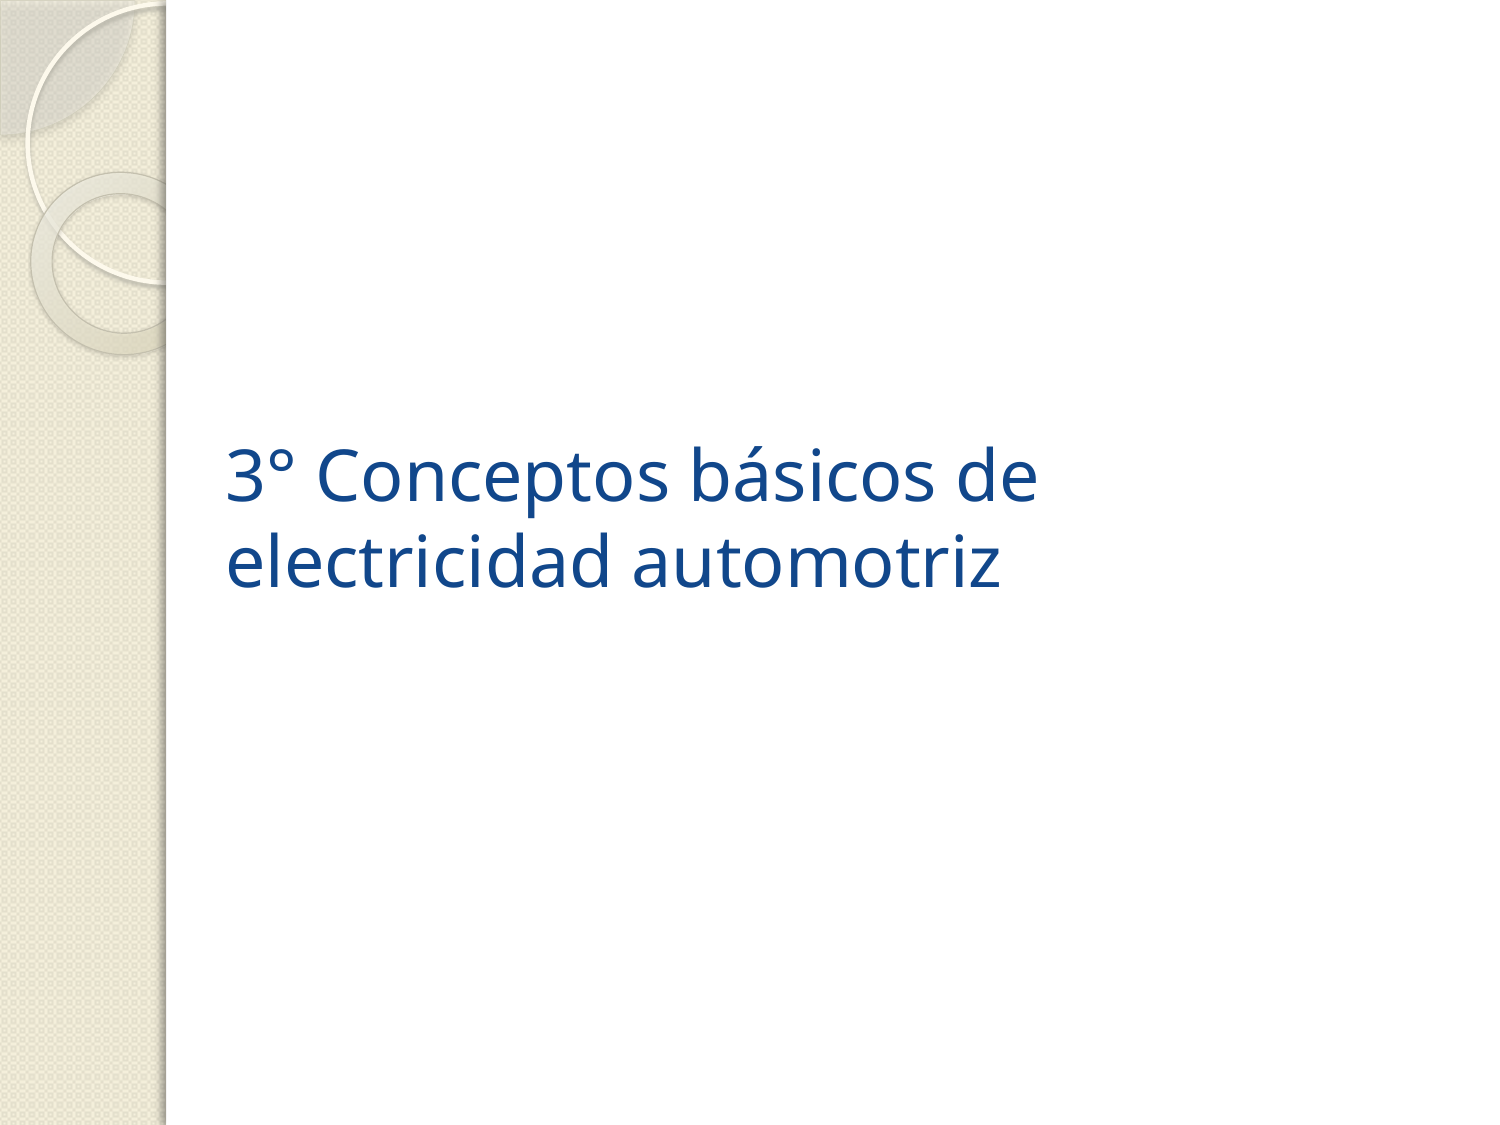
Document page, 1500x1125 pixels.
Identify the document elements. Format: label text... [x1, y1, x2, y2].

title 3° Conceptos básicos de electricidad automotriz [210, 421, 1441, 610]
